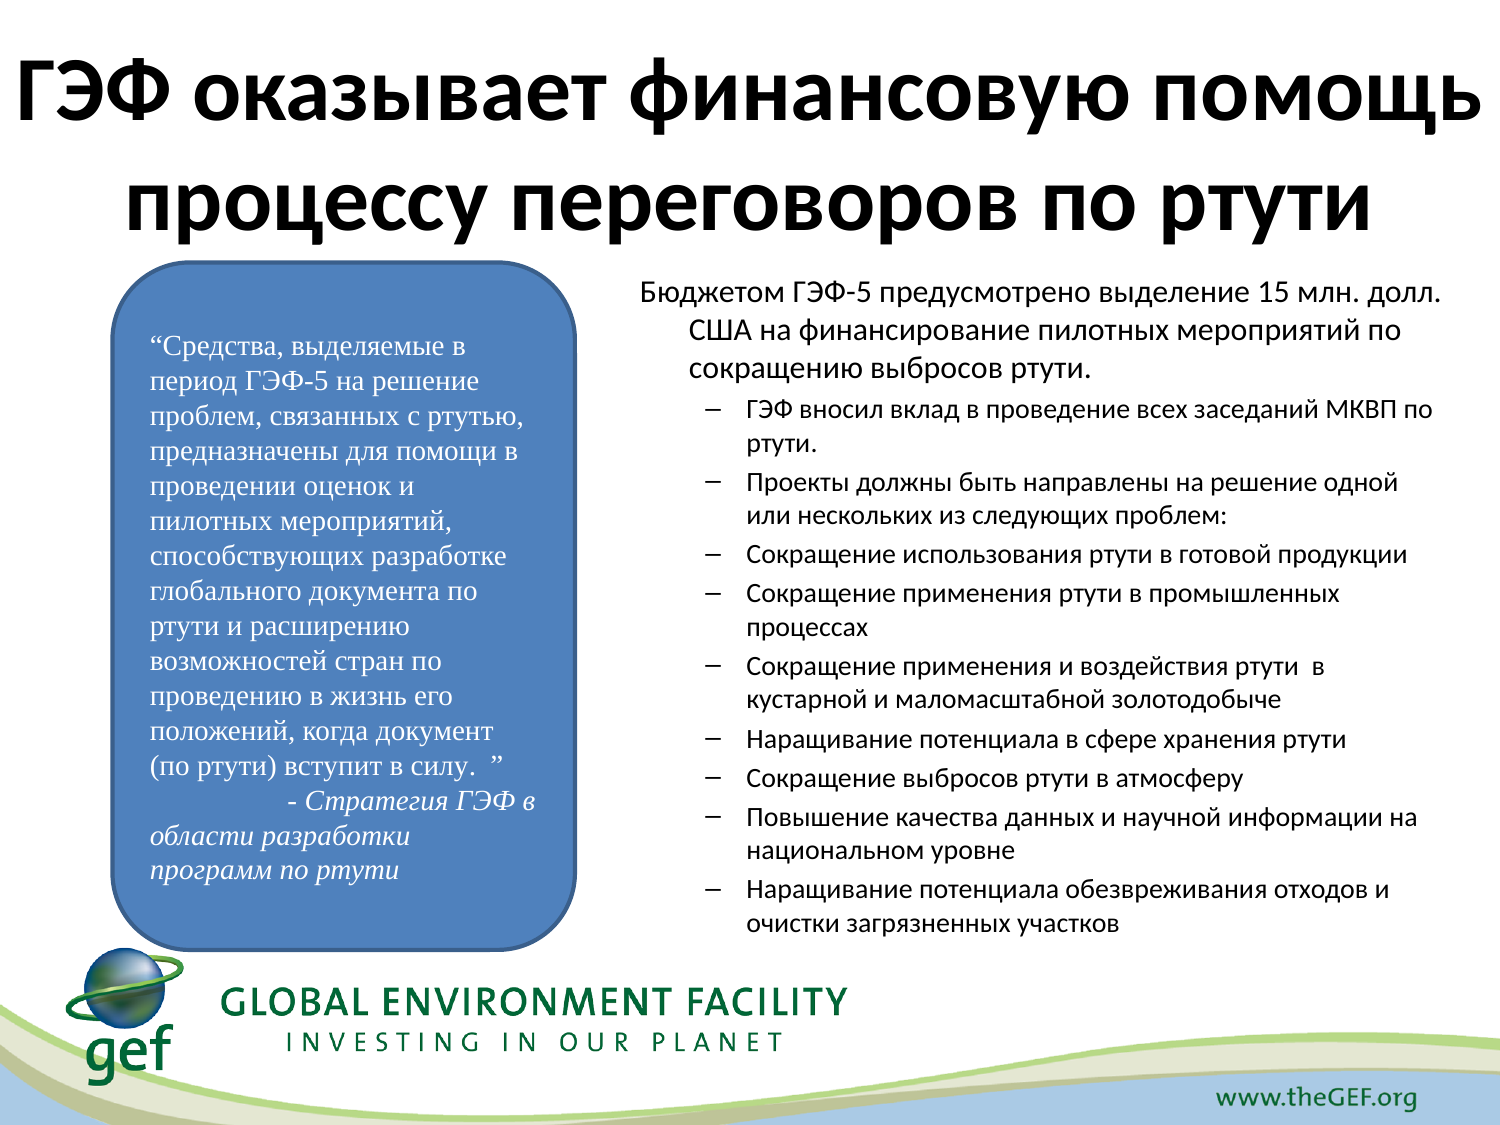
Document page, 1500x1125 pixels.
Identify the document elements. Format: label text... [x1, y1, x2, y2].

text_box “Средства, выделяемые в период ГЭФ-5 на решение проблем, связанных с ртутью, предназначены для помощи в проведении оценок и пилотных мероприятий, способствующих разработке глобального документа по ртути и расширению возможностей стран по проведению в жизнь его положений, когда документ (по ртути) вступит в силу. ” - Стратегия ГЭФ в области разработки программ по ртути [110, 260, 578, 953]
picture [0, 920, 1500, 1125]
list Бюджетом ГЭФ-5 предусмотрено выделение 15 млн. долл. США на финансирование пилотных мероприятий по сокращению выбросов ртути. ГЭФ вносил вклад в проведение всех заседаний МКВП по ртути. Проекты должны быть направлены на решение одной или нескольких из следующих проблем: Сокращение использования ртути в готовой продукции Сокращение применения ртути в промышленных процессах Сокращение применения и воздействия ртути в кустарной и маломасштабной золотодобыче Наращивание потенциала в сфере хранения ртути Сокращение выбросов ртути в атмосферу Повышение качества данных и научной информации на национальном уровне Наращивание потенциала обезвреживания отходов и очистки загрязненных участков [624, 262, 1463, 963]
title ГЭФ оказывает финансовую помощь процессу переговоров по ртути [0, 44, 1500, 233]
